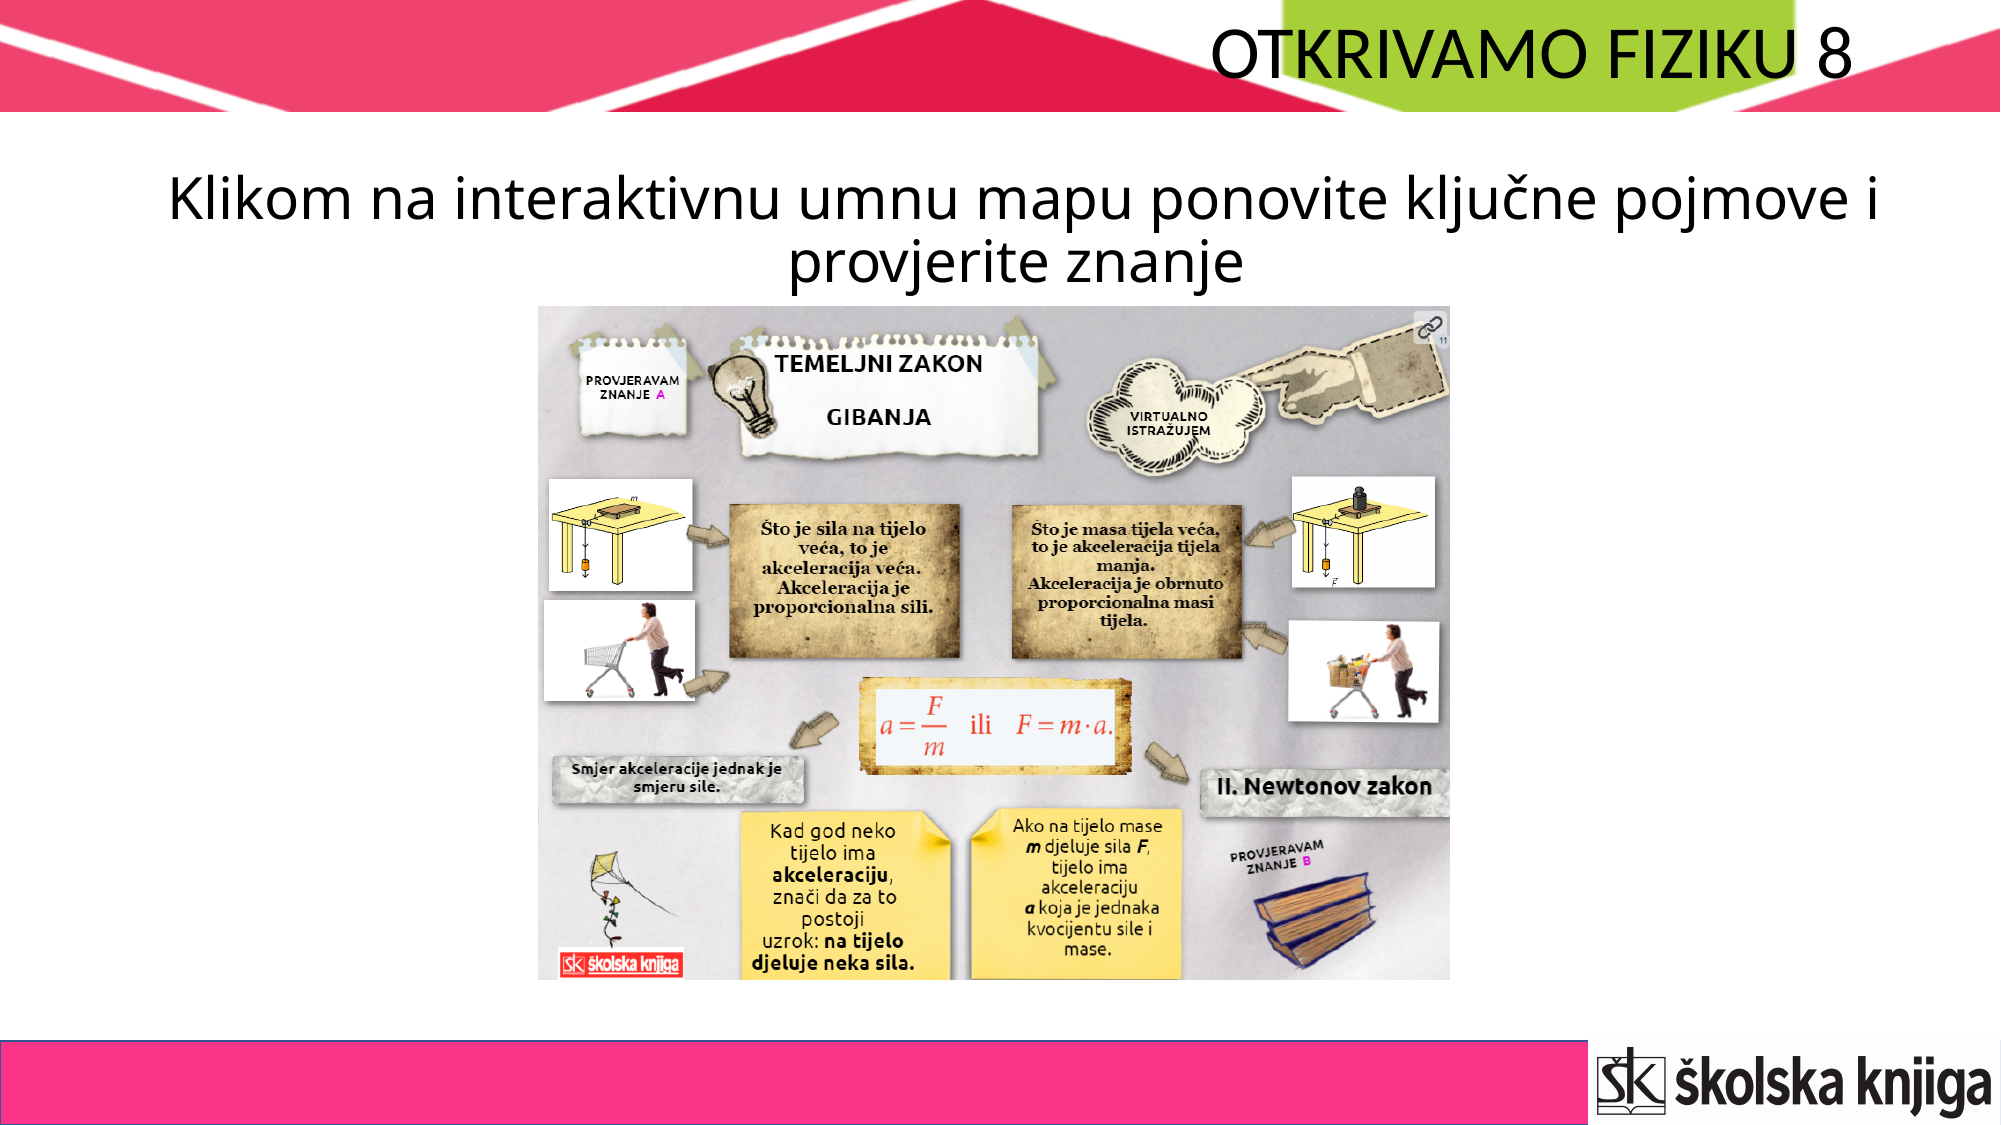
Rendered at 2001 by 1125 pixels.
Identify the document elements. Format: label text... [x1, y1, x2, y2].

title Klikom na interaktivnu umnu mapu ponovite ključne pojmove i provjerite znanje [65, 123, 1982, 341]
picture [0, 0, 2000, 112]
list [538, 306, 1450, 980]
picture [1588, 1035, 2000, 1125]
